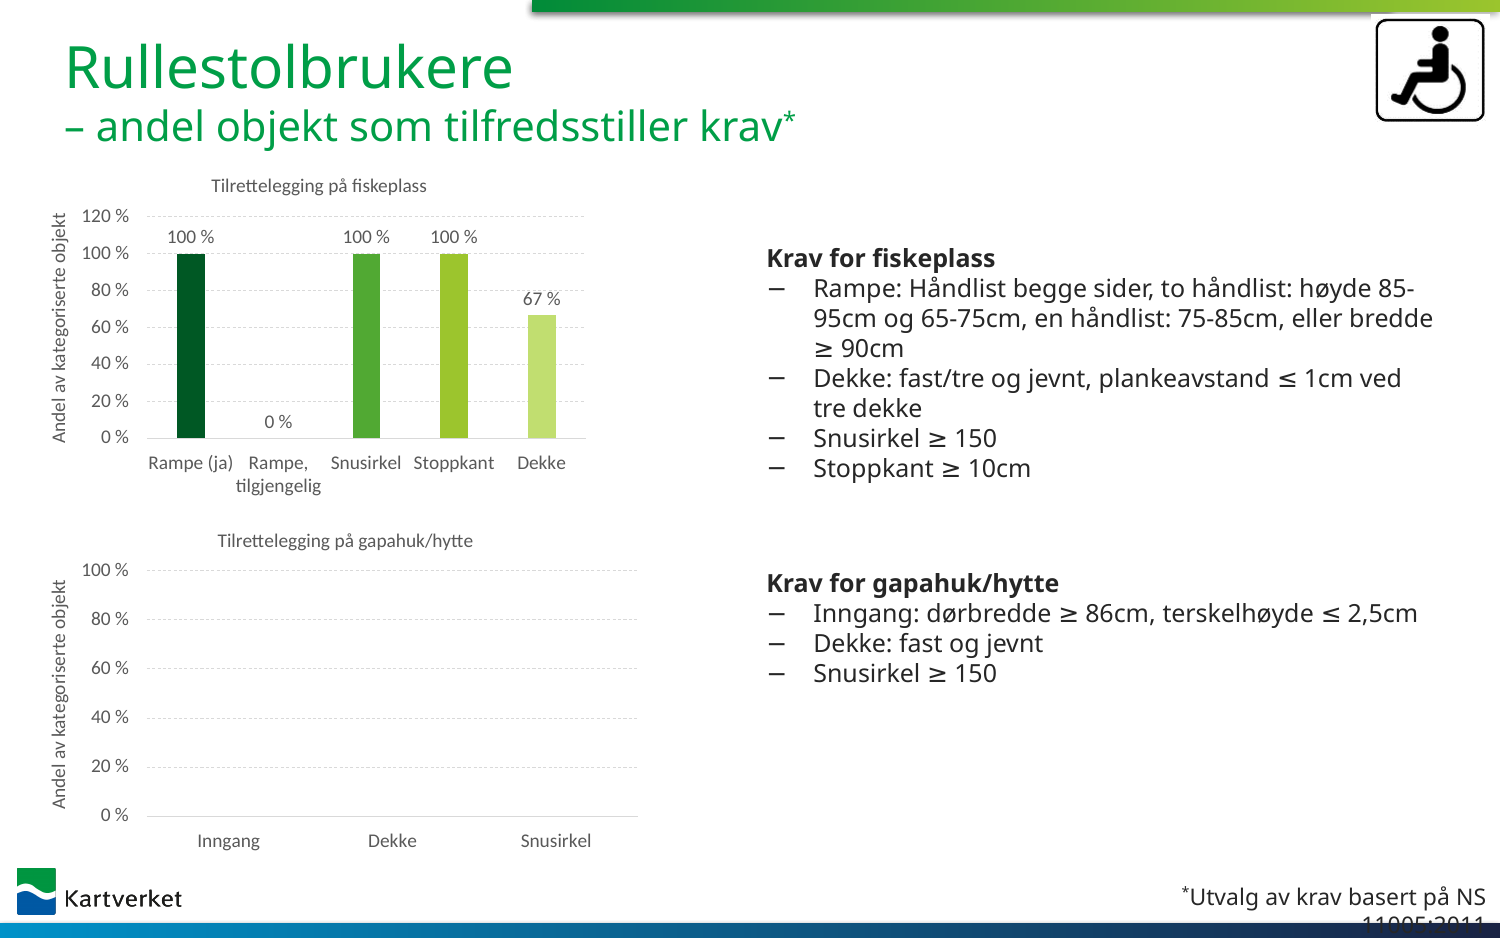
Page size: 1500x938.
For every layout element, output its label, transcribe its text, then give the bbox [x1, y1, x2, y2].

picture [1371, 13, 1491, 127]
text_box Krav for gapahuk/hytte Inngang: dørbredde ≥ 86cm, terskelhøyde ≤ 2,5cm Dekke: fast og jevnt Snusirkel ≥ 150 [751, 560, 1452, 695]
text_box *Utvalg av krav basert på NS 11005:2011 [1068, 873, 1500, 938]
text_box Rullestolbrukere – andel objekt som tilfredsstiller krav* [49, 29, 1431, 158]
text_box Krav for fiskeplass Rampe: Håndlist begge sider, to håndlist: høyde 85-95cm og 65-75cm, en håndlist: 75-85cm, eller bredde ≥ 90cm Dekke: fast/tre og jevnt, plankeavstand ≤ 1cm ved tre dekke Snusirkel ≥ 150 Stoppkant ≥ 10cm [751, 235, 1452, 490]
picture [41, 166, 597, 505]
picture [41, 520, 650, 859]
